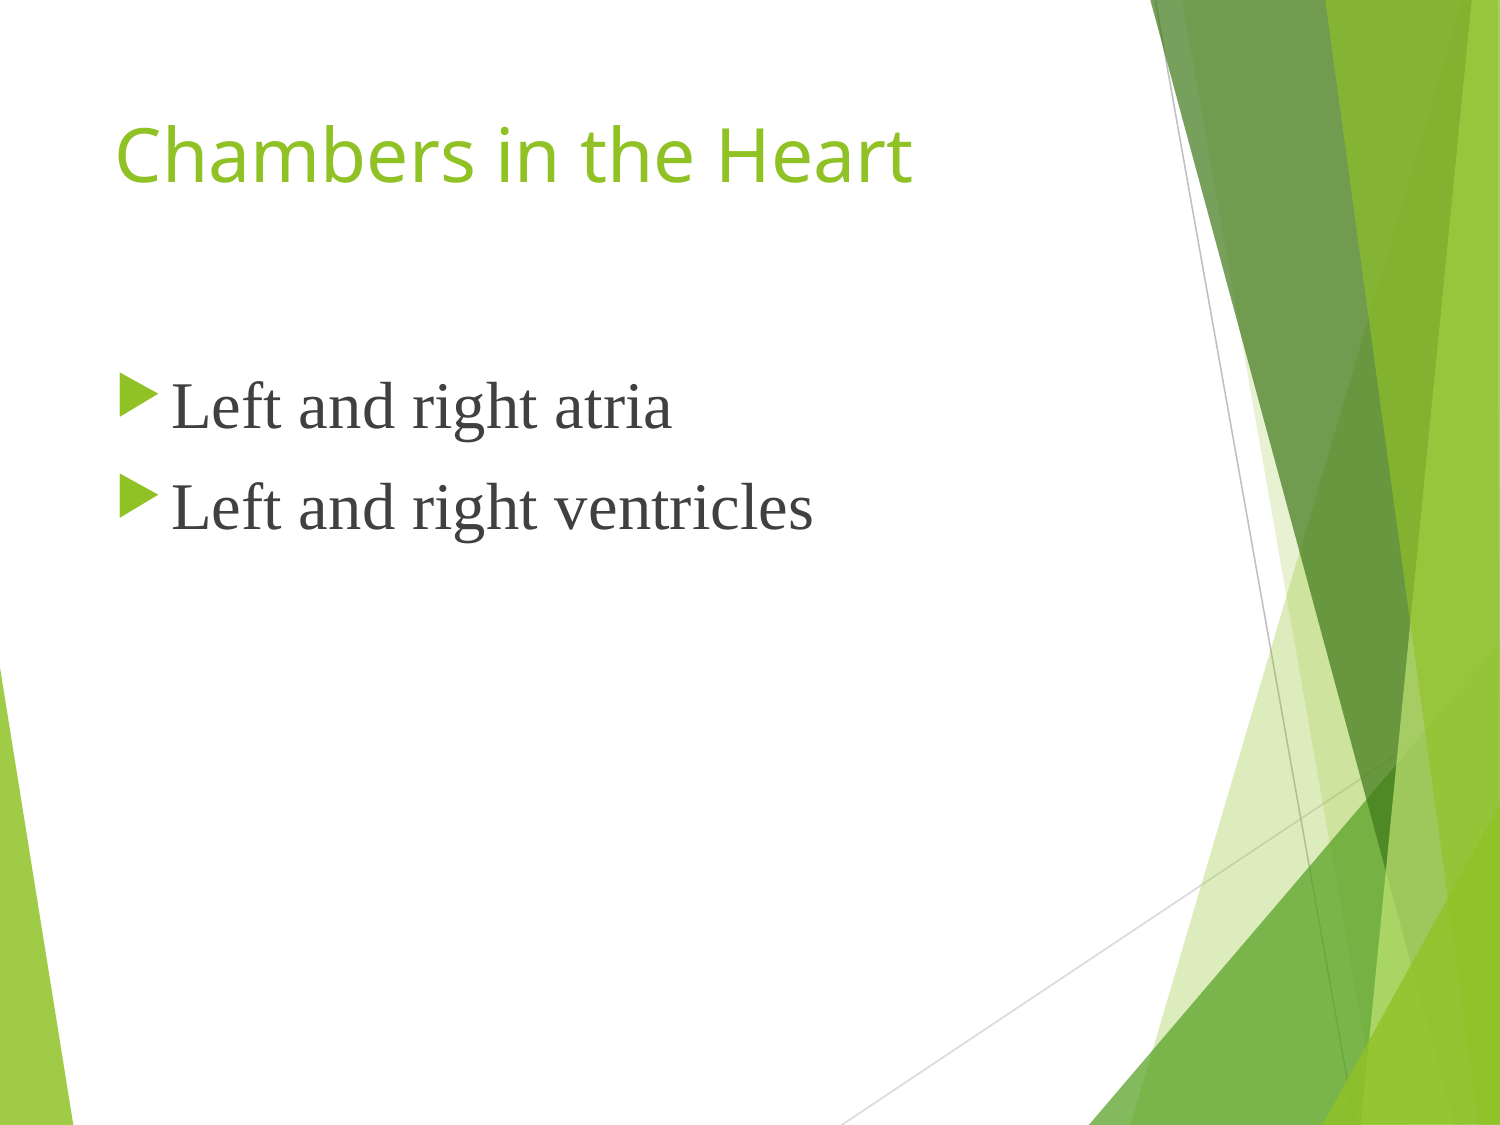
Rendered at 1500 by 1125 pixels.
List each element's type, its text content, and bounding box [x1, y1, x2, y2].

list Left and right atria Left and right ventricles [99, 354, 1142, 992]
title Chambers in the Heart [99, 99, 1142, 317]
